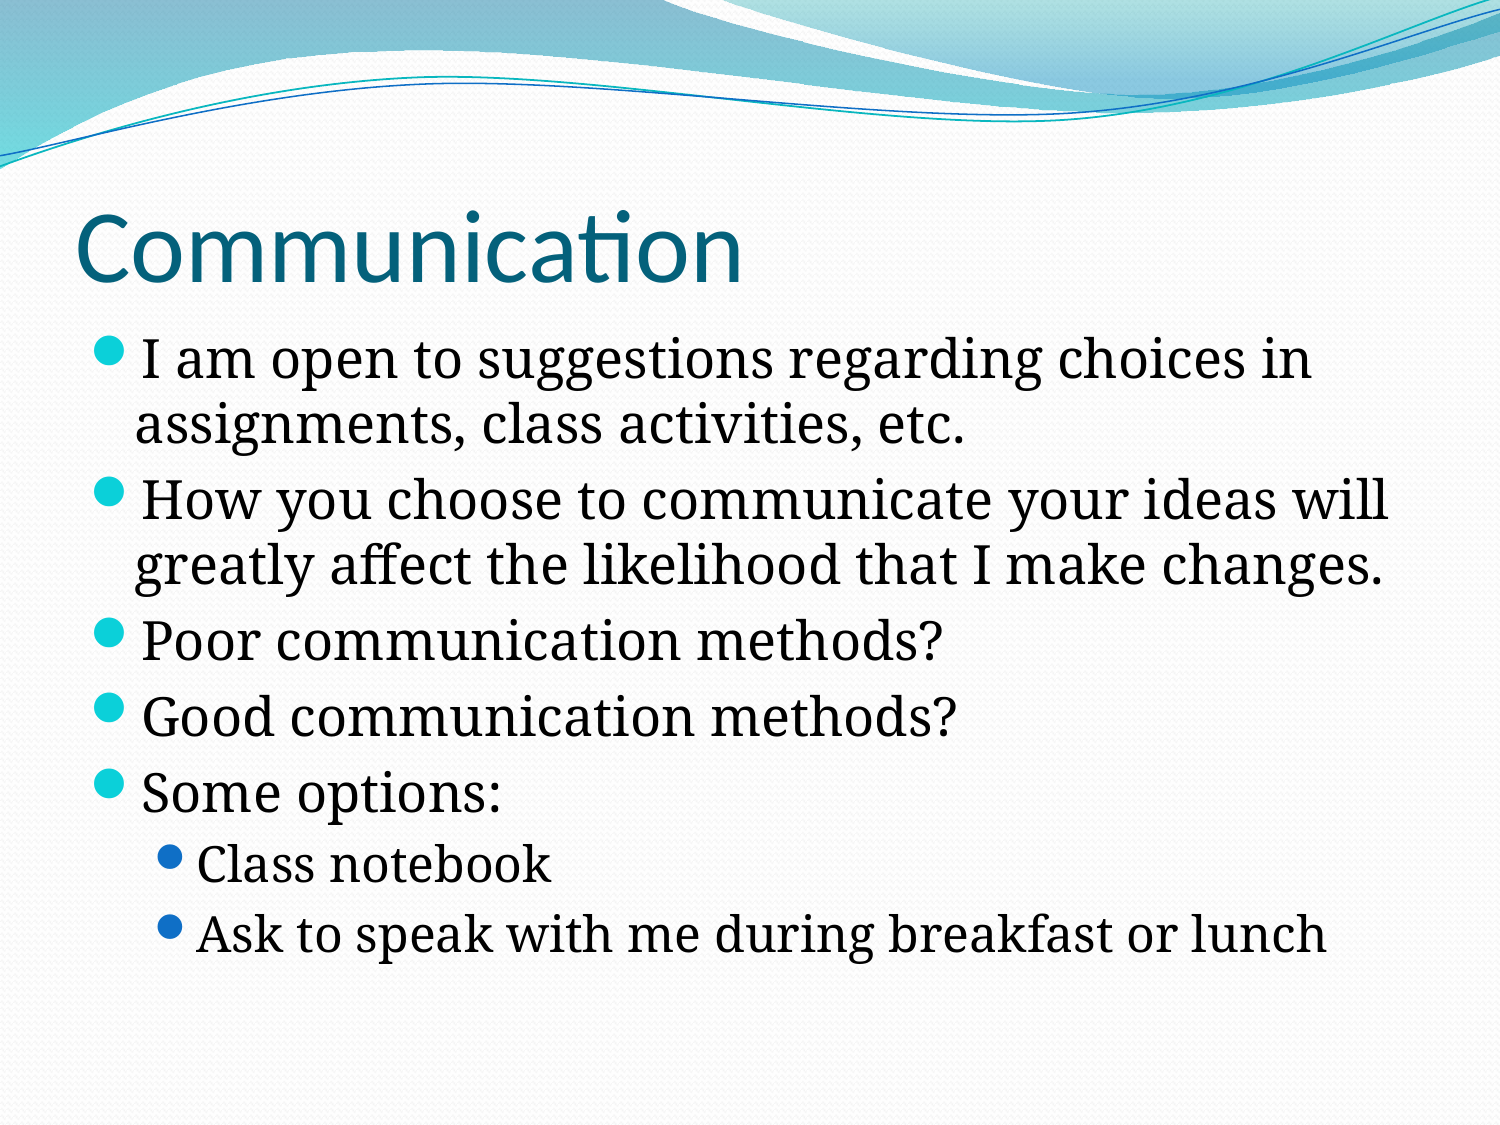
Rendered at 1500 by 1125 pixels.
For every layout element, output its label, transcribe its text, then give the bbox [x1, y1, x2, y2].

title Communication [75, 115, 1425, 303]
list I am open to suggestions regarding choices in assignments, class activities, etc. How you choose to communicate your ideas will greatly affect the likelihood that I make changes. Poor communication methods? Good communication methods? Some options: Class notebook Ask to speak with me during breakfast or lunch [75, 317, 1425, 1038]
